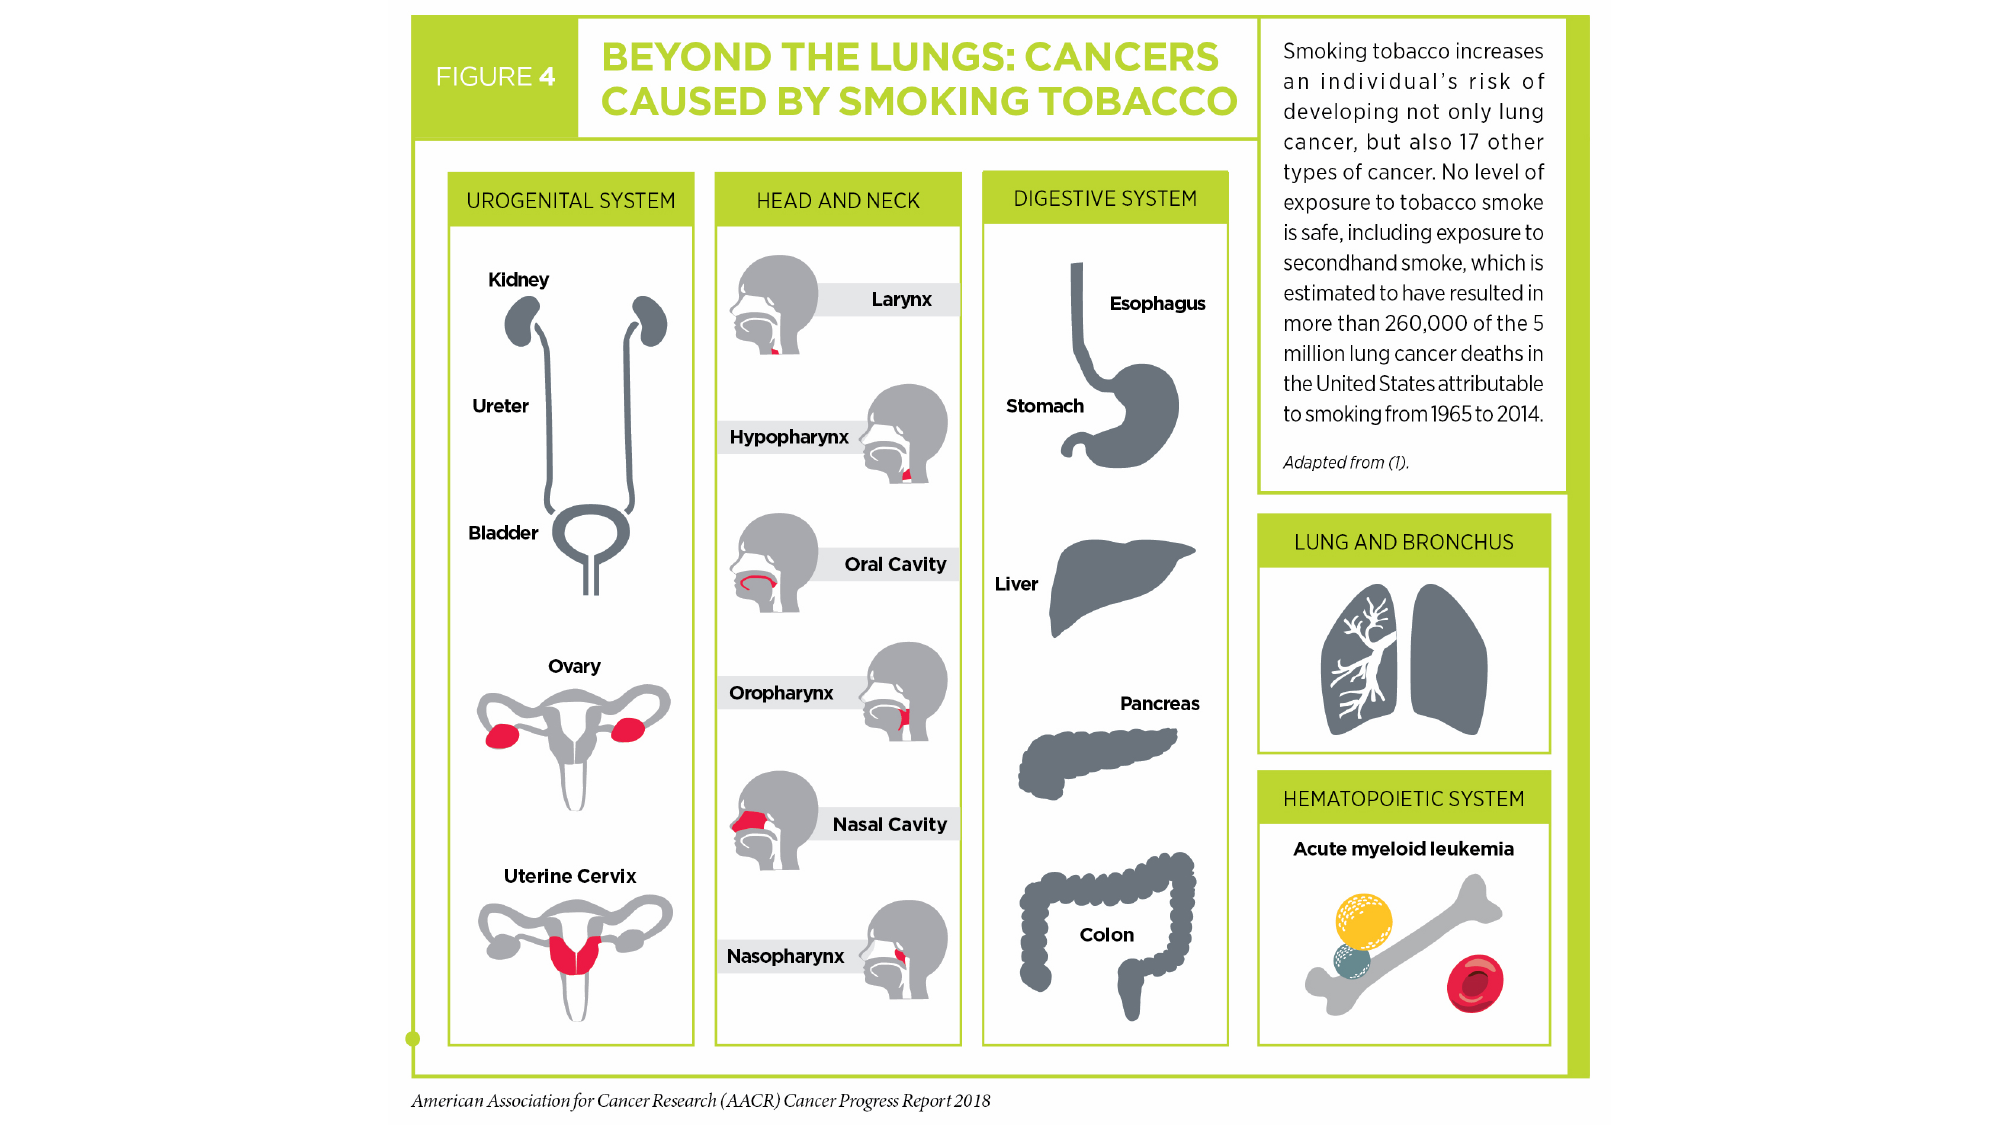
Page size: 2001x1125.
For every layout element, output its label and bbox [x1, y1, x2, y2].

picture [388, 0, 1611, 1125]
